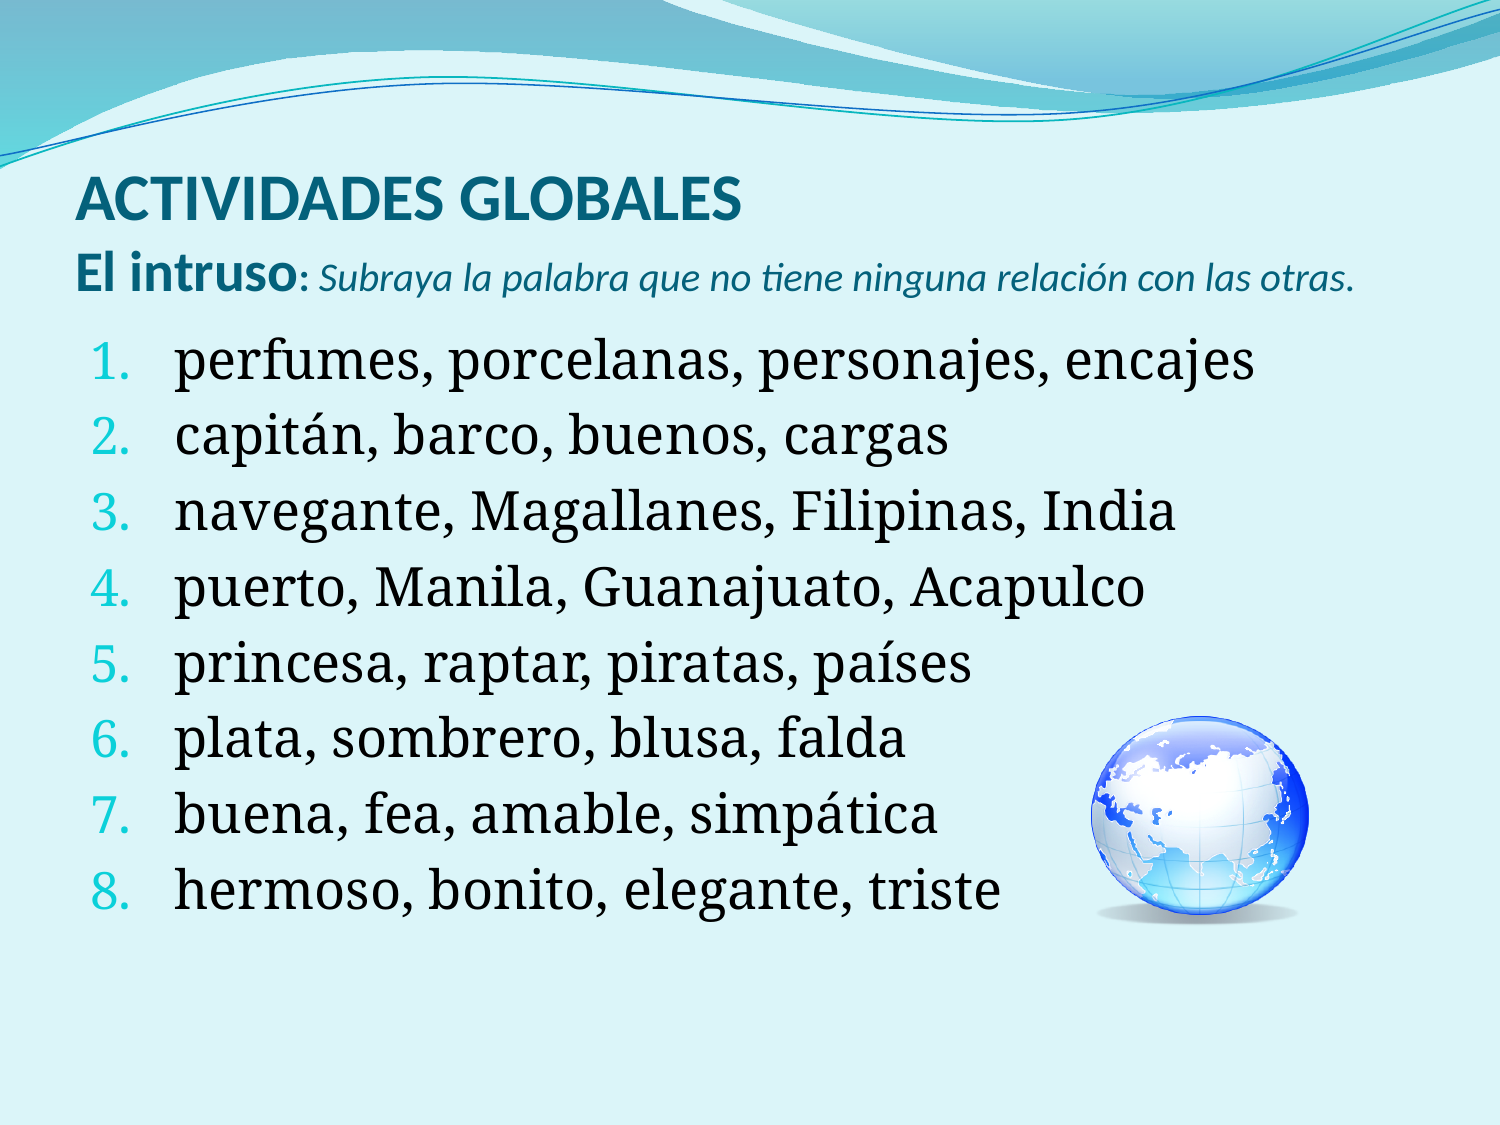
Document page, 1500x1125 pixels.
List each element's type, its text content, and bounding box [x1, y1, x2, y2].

list perfumes, porcelanas, personajes, encajes capitán, barco, buenos, cargas navegante, Magallanes, Filipinas, India puerto, Manila, Guanajuato, Acapulco princesa, raptar, piratas, países plata, sombrero, blusa, falda buena, fea, amable, simpática hermoso, bonito, elegante, triste [74, 317, 1426, 1038]
picture [1074, 712, 1316, 934]
title ACTIVIDADES GLOBALES El intruso: Subraya la palabra que no tiene ninguna relación con las otras. [74, 115, 1426, 304]
